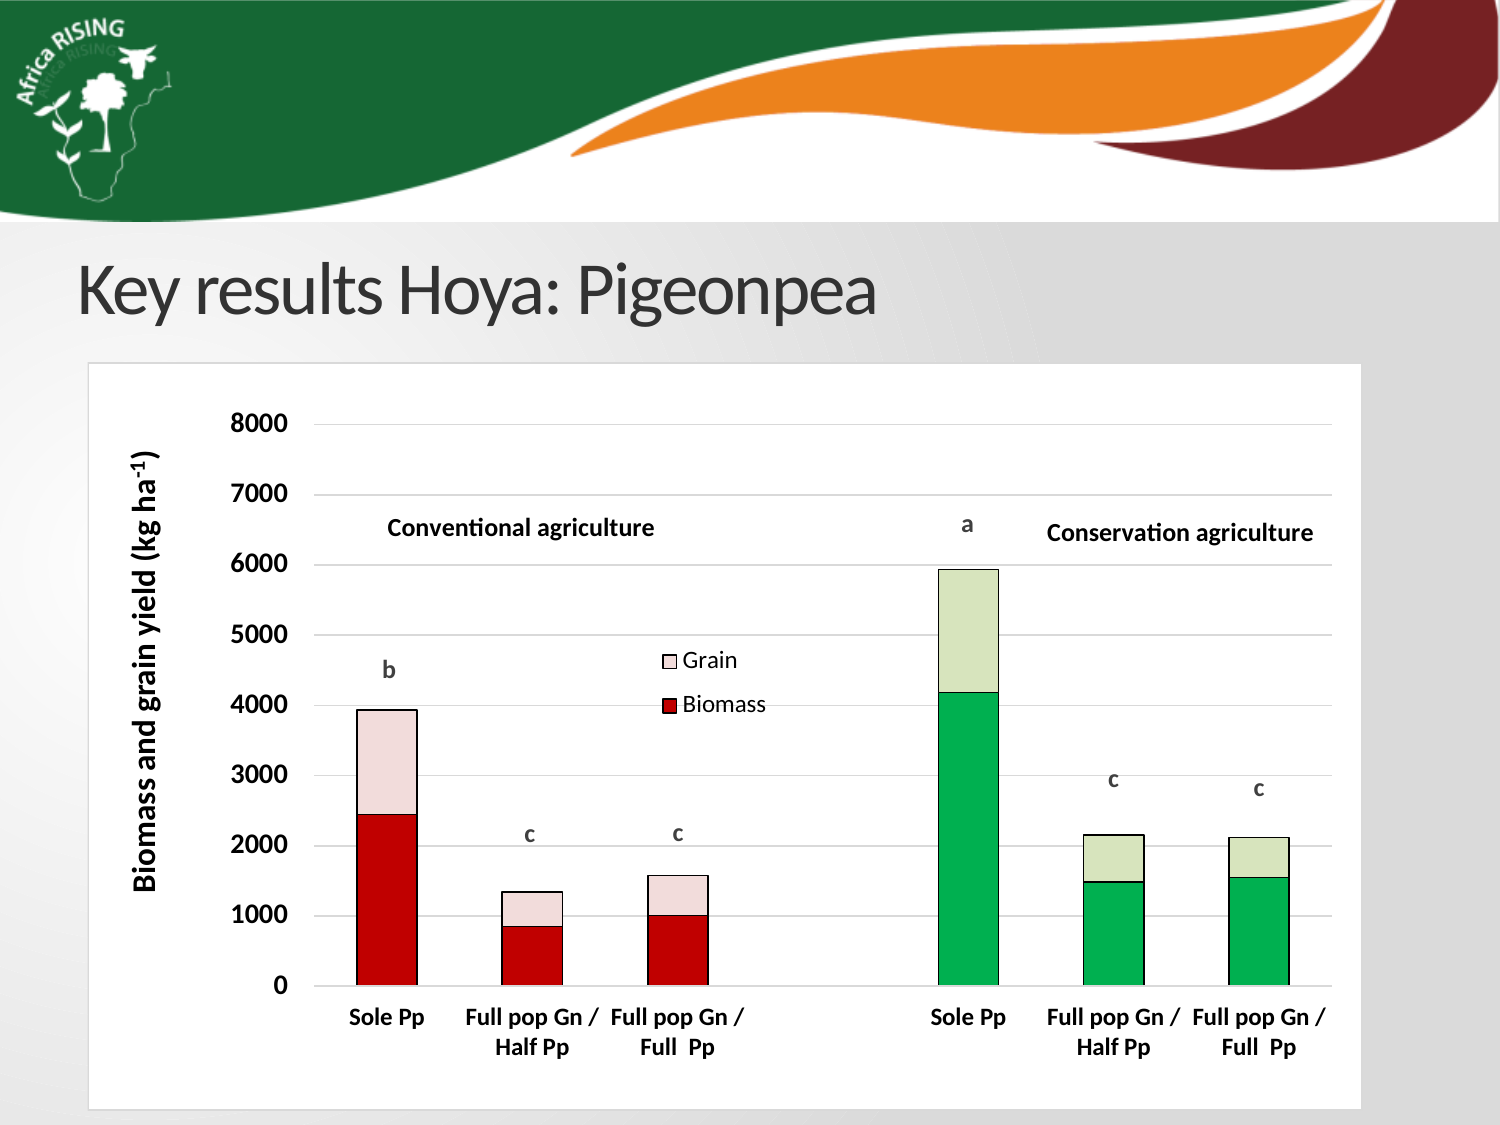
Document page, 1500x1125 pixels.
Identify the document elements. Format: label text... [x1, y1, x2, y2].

title Key results Hoya: Pigeonpea [62, 232, 1413, 338]
picture [0, 0, 1499, 222]
picture [86, 361, 1363, 1112]
